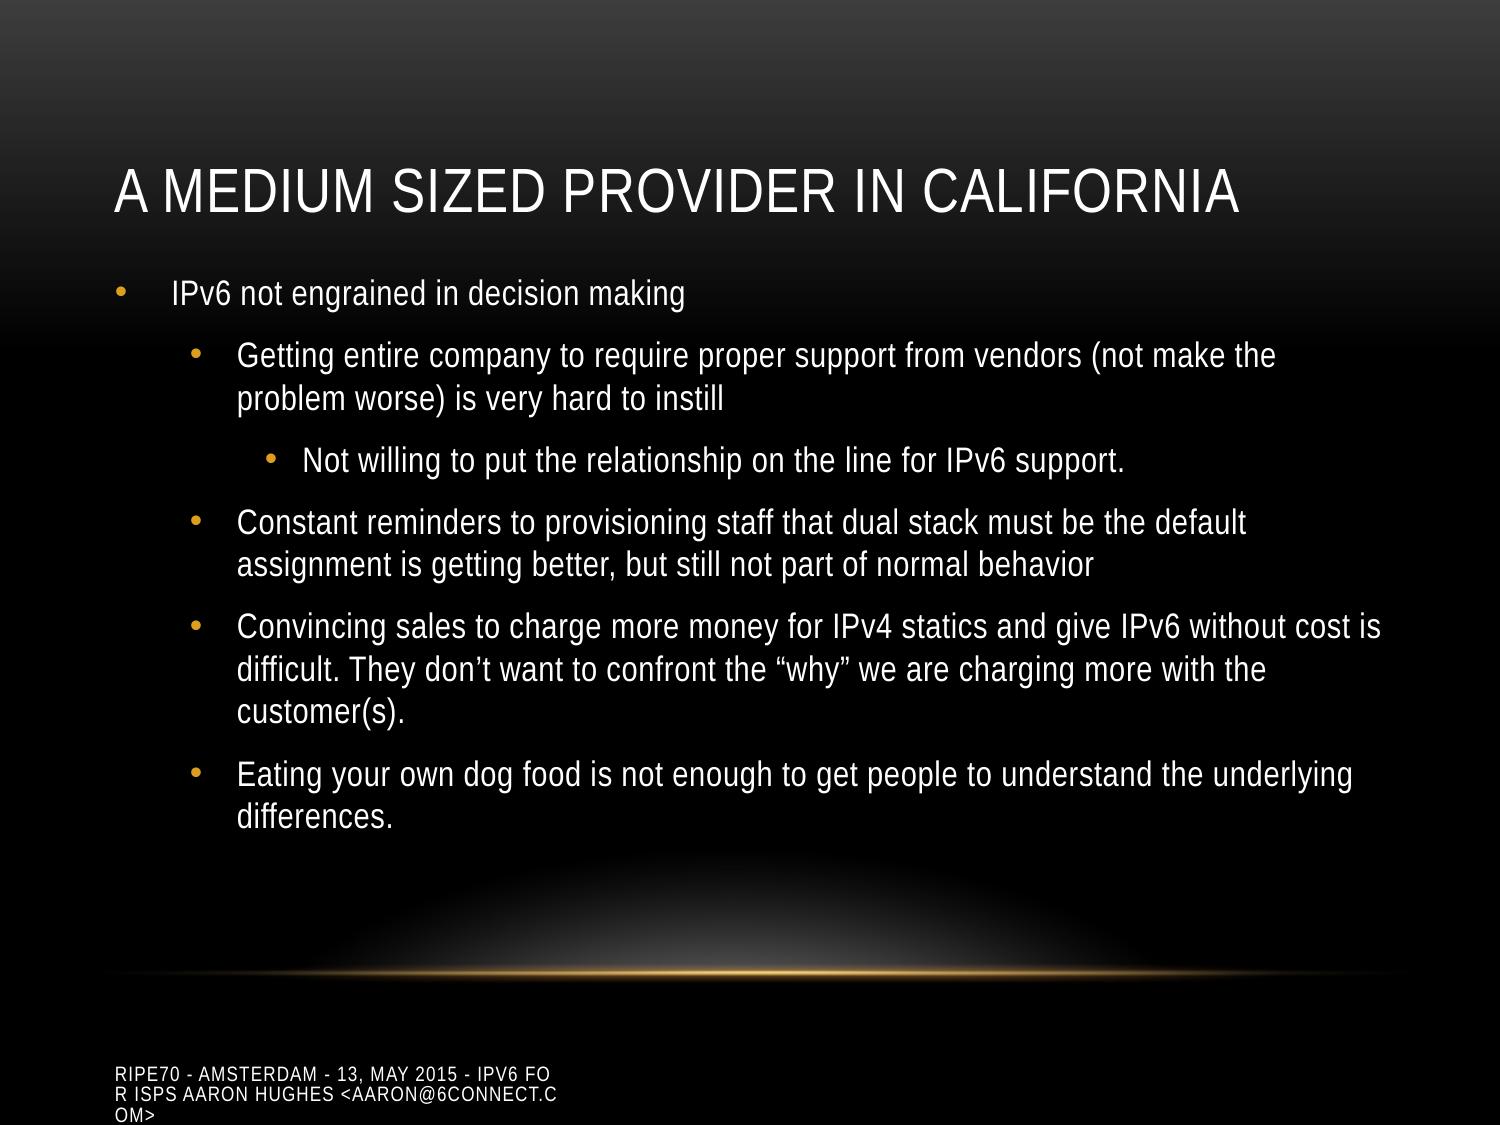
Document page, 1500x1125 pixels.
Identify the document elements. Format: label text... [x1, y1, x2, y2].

footer RIPE70 - Amsterdam - 13, May 2015 - IPv6 for ISPs Aaron Hughes <aaron@6connect.com> [99, 1042, 575, 1103]
picture [0, 0, 1500, 1125]
title A medium sized provider in California [99, 45, 1400, 233]
list IPv6 not engrained in decision making Getting entire company to require proper support from vendors (not make the problem worse) is very hard to instill Not willing to put the relationship on the line for IPv6 support. Constant reminders to provisioning staff that dual stack must be the default assignment is getting better, but still not part of normal behavior Convincing sales to charge more money for IPv4 statics and give IPv6 without cost is difficult. They don’t want to confront the “why” we are charging more with the customer(s). Eating your own dog food is not enough to get people to understand the underlying differences. [99, 262, 1400, 938]
